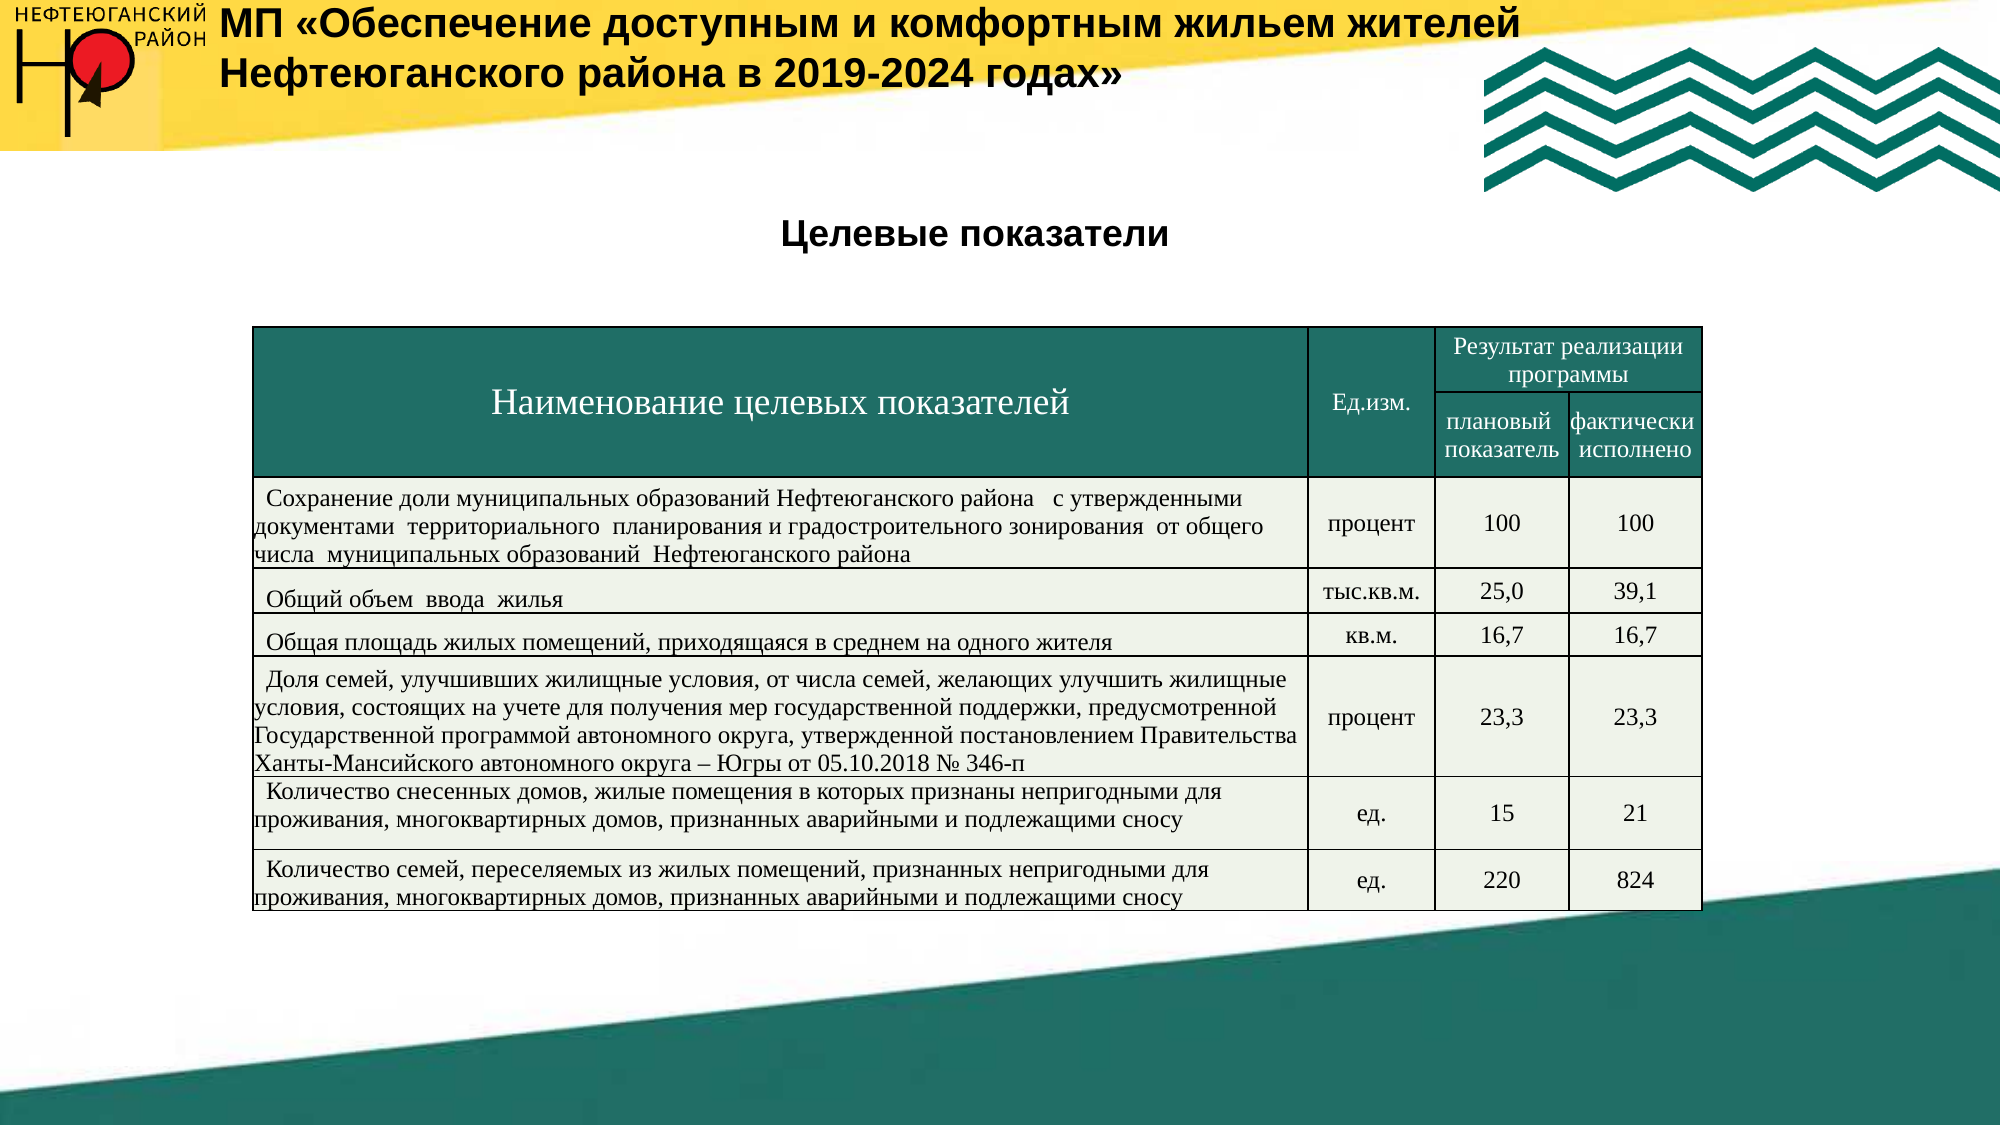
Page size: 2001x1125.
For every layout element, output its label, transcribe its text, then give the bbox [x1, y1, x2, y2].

table_cell 39,1 [1570, 569, 1701, 612]
table_cell Общая площадь жилых помещений, приходящаяся в среднем на одного жителя [254, 614, 1307, 655]
table_header Наименование целевых показателей [254, 328, 1307, 476]
table_cell Сохранение доли муниципальных образований Нефтеюганского района с утвержденными документами территориального планирования и градостроительного зонирования от общего числа муниципальных образований Нефтеюганского района [254, 478, 1307, 567]
picture [0, 0, 2000, 192]
table_cell процент [1309, 478, 1434, 567]
table_header Ед.изм. [1309, 328, 1434, 476]
table_cell 16,7 [1436, 614, 1568, 655]
table_cell 25,0 [1436, 569, 1568, 612]
table_cell тыс.кв.м. [1309, 569, 1434, 612]
table_cell плановый показатель [1436, 393, 1568, 476]
table_cell Общий объем ввода жилья [254, 569, 1307, 612]
table_header Результат реализации программы [1436, 328, 1701, 391]
table_cell 100 [1570, 478, 1701, 567]
text_box Целевые показатели [761, 201, 1189, 262]
table_cell 23,3 [1436, 657, 1568, 725]
table_cell 100 [1436, 478, 1568, 567]
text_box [0, 727, 2000, 1125]
table_cell 16,7 [1570, 614, 1701, 655]
table_cell кв.м. [1309, 614, 1434, 655]
table_cell фактически исполнено [1570, 393, 1701, 476]
table_cell процент [1309, 657, 1434, 725]
table_cell Доля семей, улучшивших жилищные условия, от числа семей, желающих улучшить жилищные условия, состоящих на учете для получения мер государственной поддержки, предусмотренной Государственной программой автономного округа, утвержденной постановлением Правительства Ханты-Мансийского автономного округа – Югры от 05.10.2018 № 346-п [254, 657, 1307, 725]
table_cell 23,3 [1570, 657, 1701, 725]
